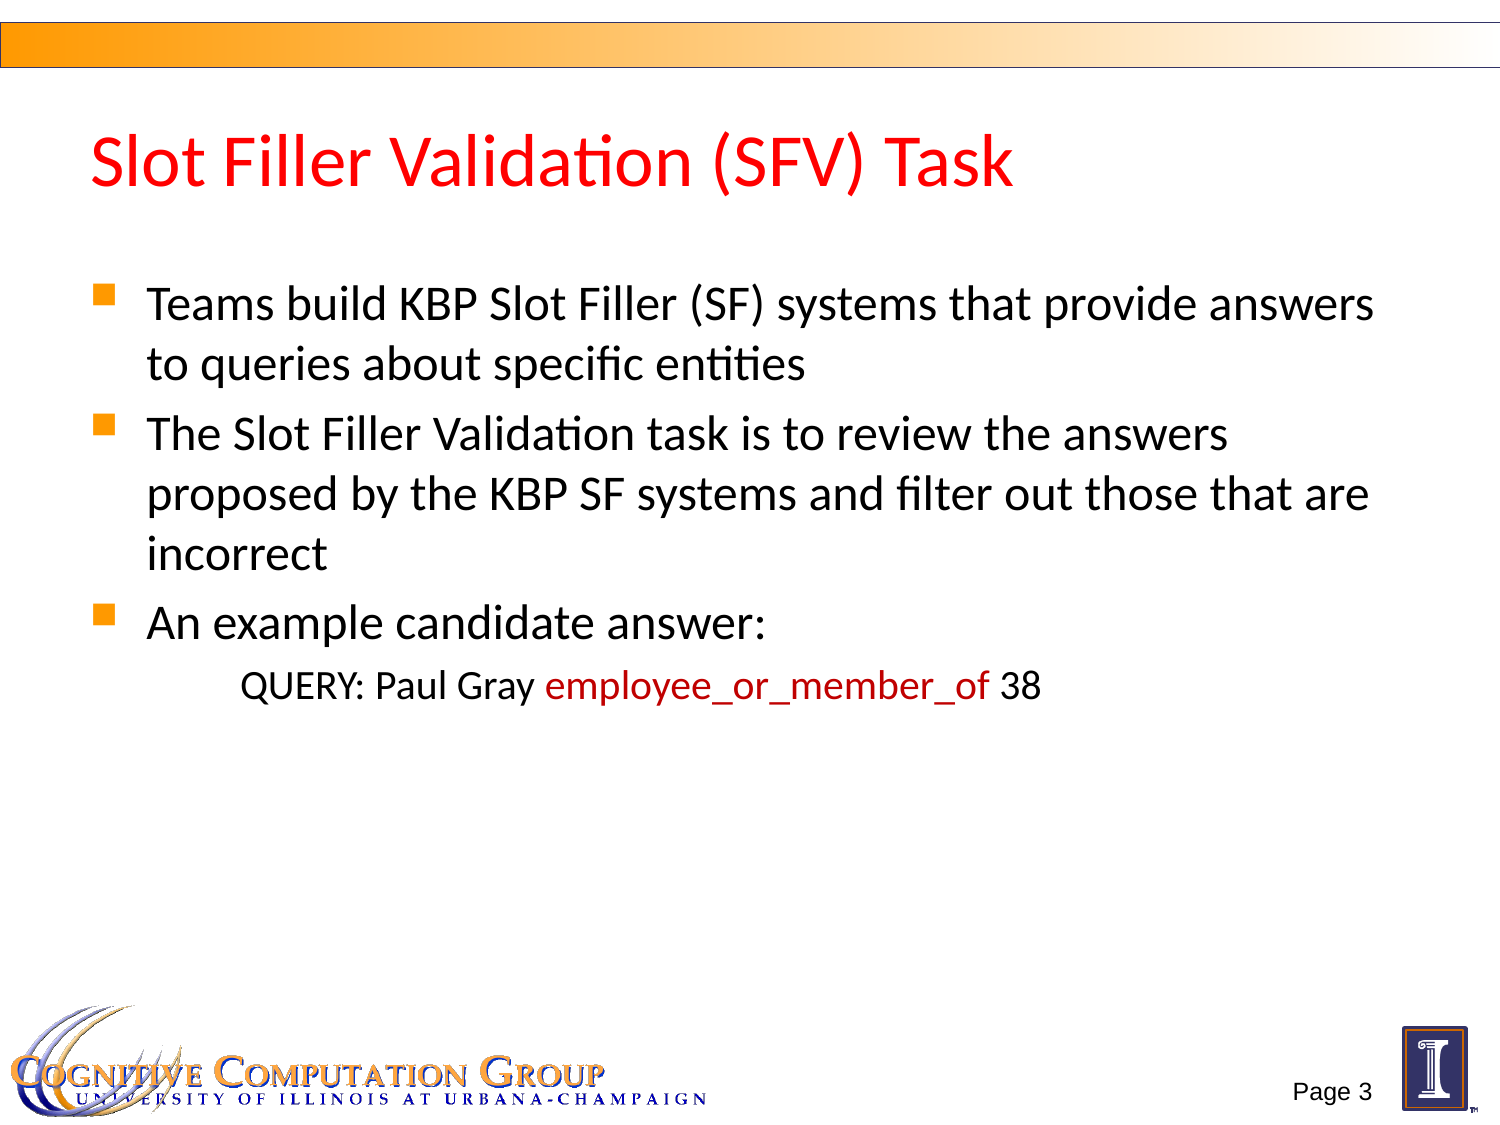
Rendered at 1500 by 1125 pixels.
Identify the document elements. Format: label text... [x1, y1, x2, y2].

picture [0, 1000, 713, 1125]
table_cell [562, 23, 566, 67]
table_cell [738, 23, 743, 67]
title Slot Filler Validation (SFV) Task [75, 75, 1425, 238]
slide_number Page 3 [1237, 1074, 1388, 1113]
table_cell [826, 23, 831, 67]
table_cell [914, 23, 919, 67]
list Teams build KBP Slot Filler (SF) systems that provide answers to queries about specific entities The Slot Filler Validation task is to review the answers proposed by the KBP SF systems and filter out those that are incorrect An example candidate answer: QUERY: Paul Gray employee_or_member_of 38 [75, 262, 1425, 1013]
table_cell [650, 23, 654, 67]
